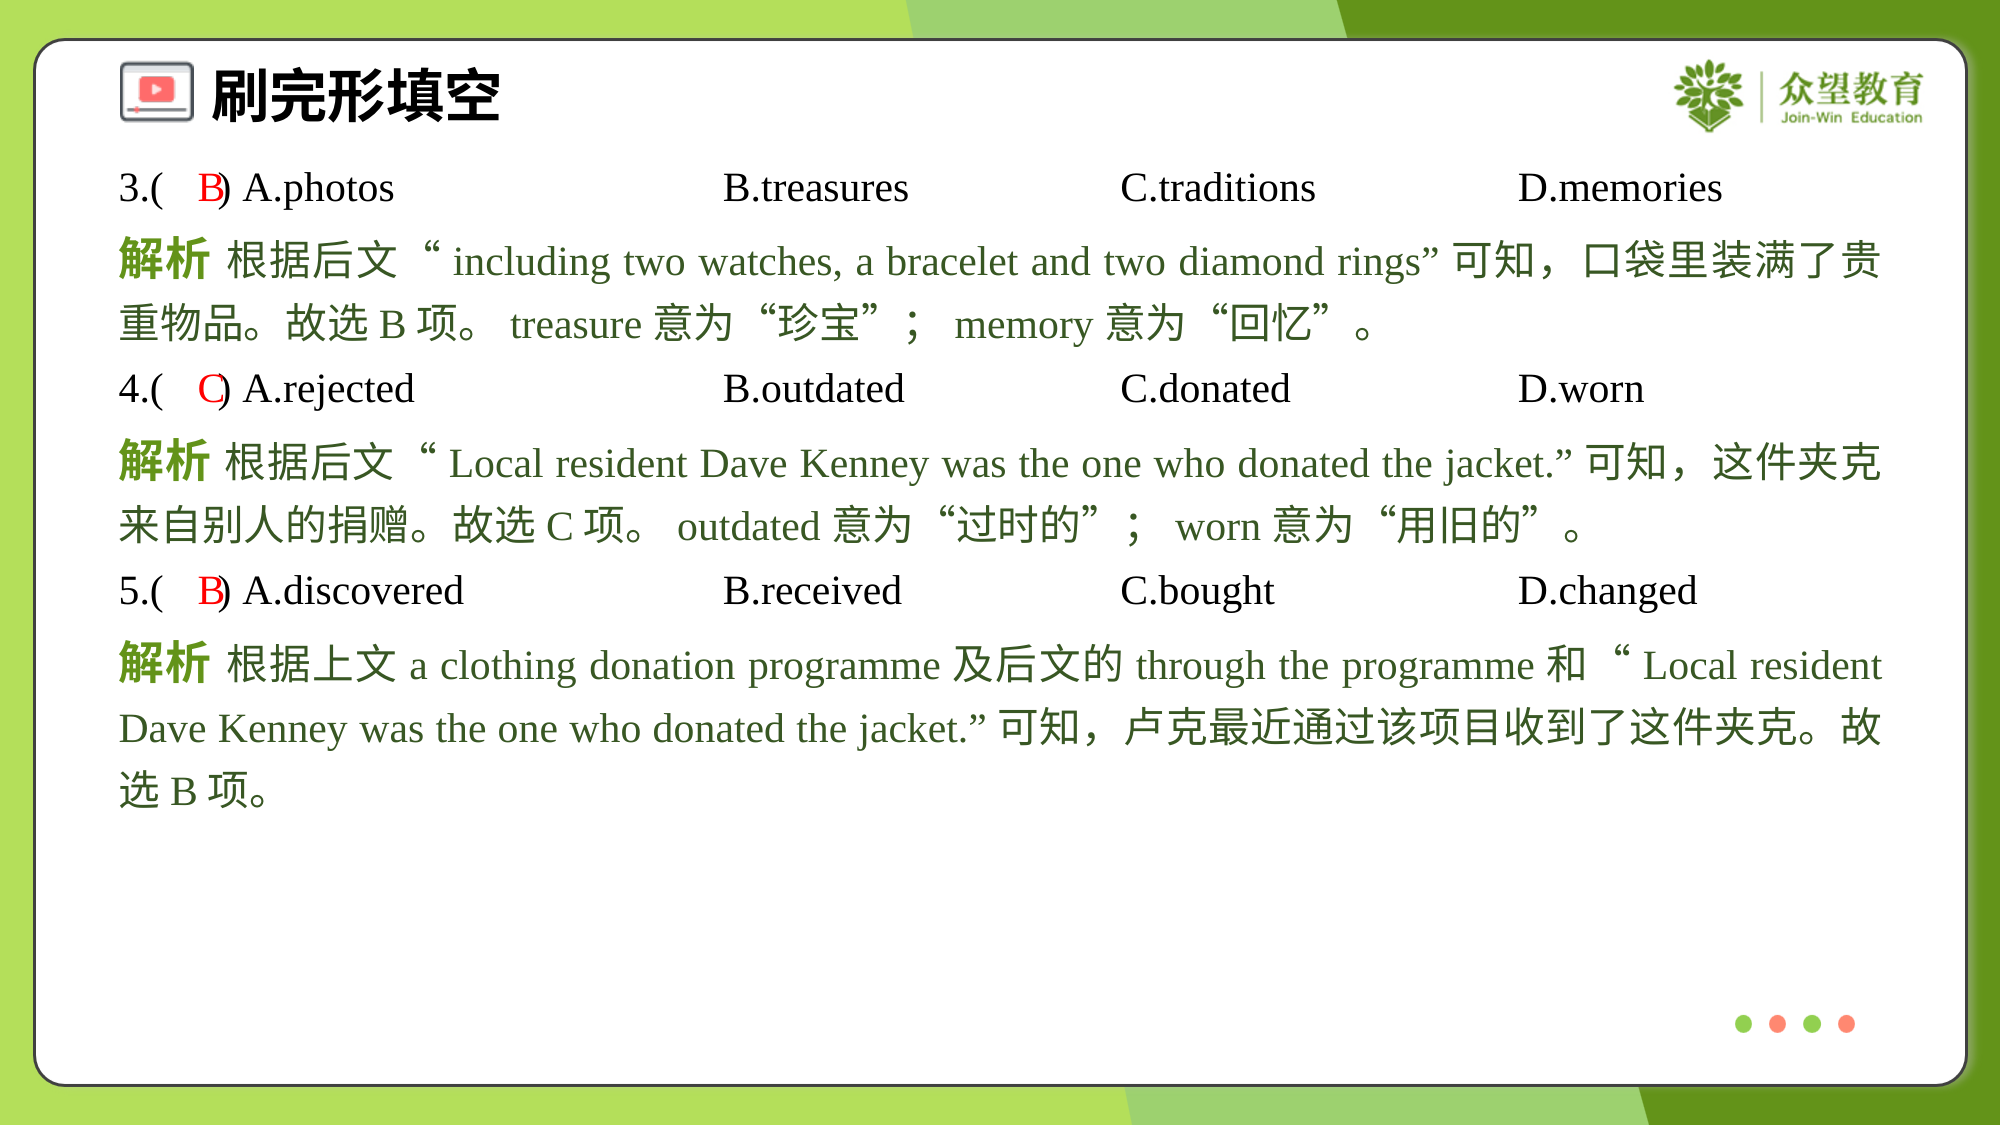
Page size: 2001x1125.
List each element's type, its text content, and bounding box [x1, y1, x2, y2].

text_box 3.( ) A.photos B.treasures C.traditions D.memories [118, 146, 192, 204]
text_box 解析 根据上文a clothing donation programme及后文的through the programme和“Local resident Dave Kenney was the one who donated the jacket.”可知，卢克最近通过该项目收到了这件夹克。故选B项。 [118, 619, 1883, 809]
text_box 3.( ) A.photos B.treasures C.traditions D.memories [231, 146, 1883, 204]
text_box B [192, 146, 231, 205]
text_box 5.( ) A.discovered B.received C.bought D.changed [231, 550, 1883, 608]
text_box 解析 根据后文“Local resident Dave Kenney was the one who donated the jacket.”可知，这件夹克来自别人的捐赠。故选C项。outdated意为“过时的”；worn意为“用旧的”。 [118, 417, 1883, 545]
picture [0, 0, 2000, 1125]
text_box 解析 根据后文“including two watches, a bracelet and two diamond rings”可知，口袋里装满了贵重物品。故选B项。treasure意为“珍宝”；memory意为“回忆”。 [118, 215, 1883, 343]
text_box C [192, 348, 231, 406]
text_box 4.( ) A.rejected B.outdated C.donated D.worn [231, 348, 1883, 406]
text_box 4.( ) A.rejected B.outdated C.donated D.worn [118, 348, 192, 406]
text_box B [192, 550, 231, 608]
text_box 5.( ) A.discovered B.received C.bought D.changed [118, 550, 192, 608]
